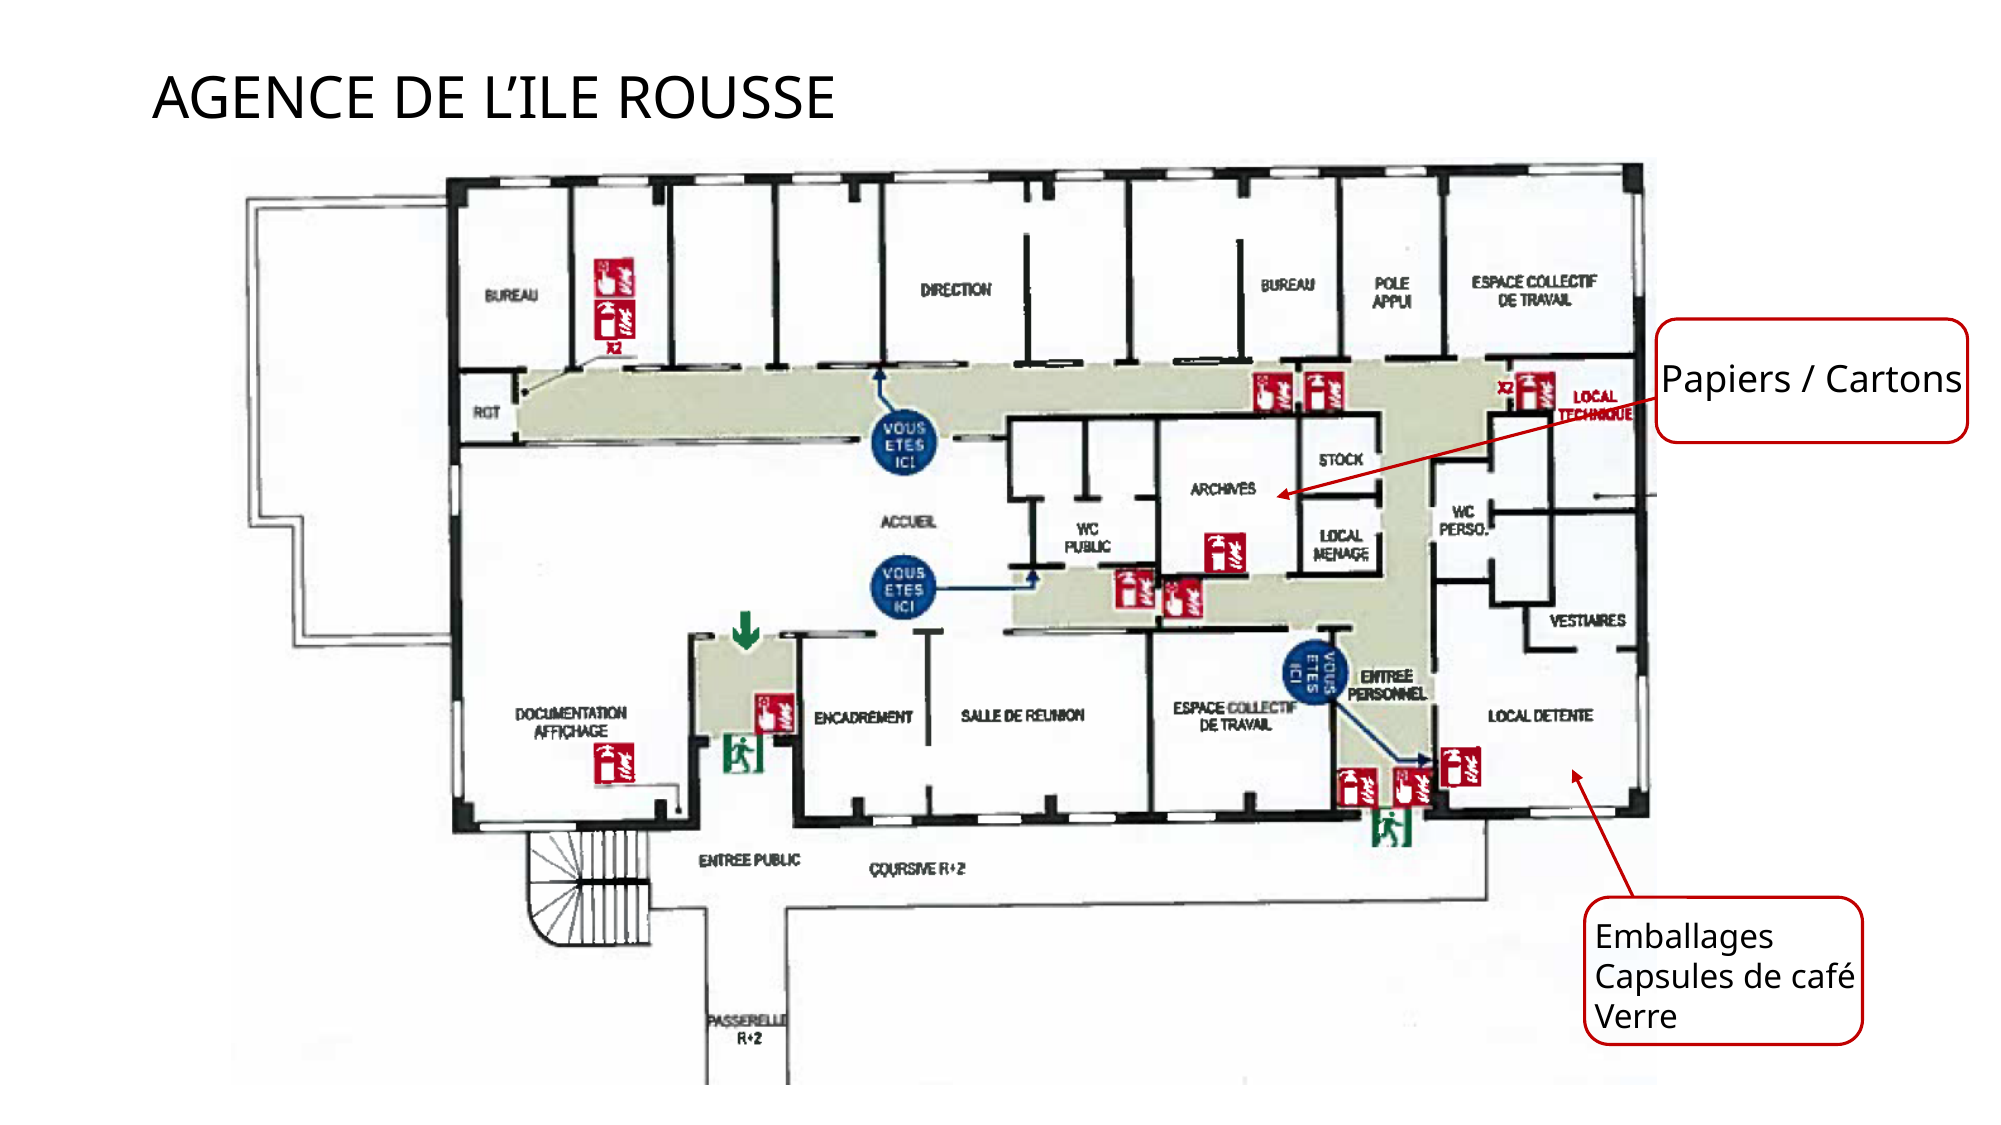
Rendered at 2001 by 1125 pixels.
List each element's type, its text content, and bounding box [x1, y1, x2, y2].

text_box Papiers / Cartons [1657, 347, 1978, 408]
text_box [1657, 317, 1970, 347]
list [230, 157, 1657, 1086]
text_box Emballages Capsules de café Verre [1657, 908, 1871, 1043]
title AGENCE DE L’ILE ROUSSE [137, 59, 1863, 141]
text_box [877, 399, 932, 428]
text_box [1657, 1043, 1850, 1047]
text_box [1571, 768, 1634, 898]
text_box [1657, 408, 1970, 445]
text_box [1657, 895, 1861, 908]
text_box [1275, 397, 1657, 498]
